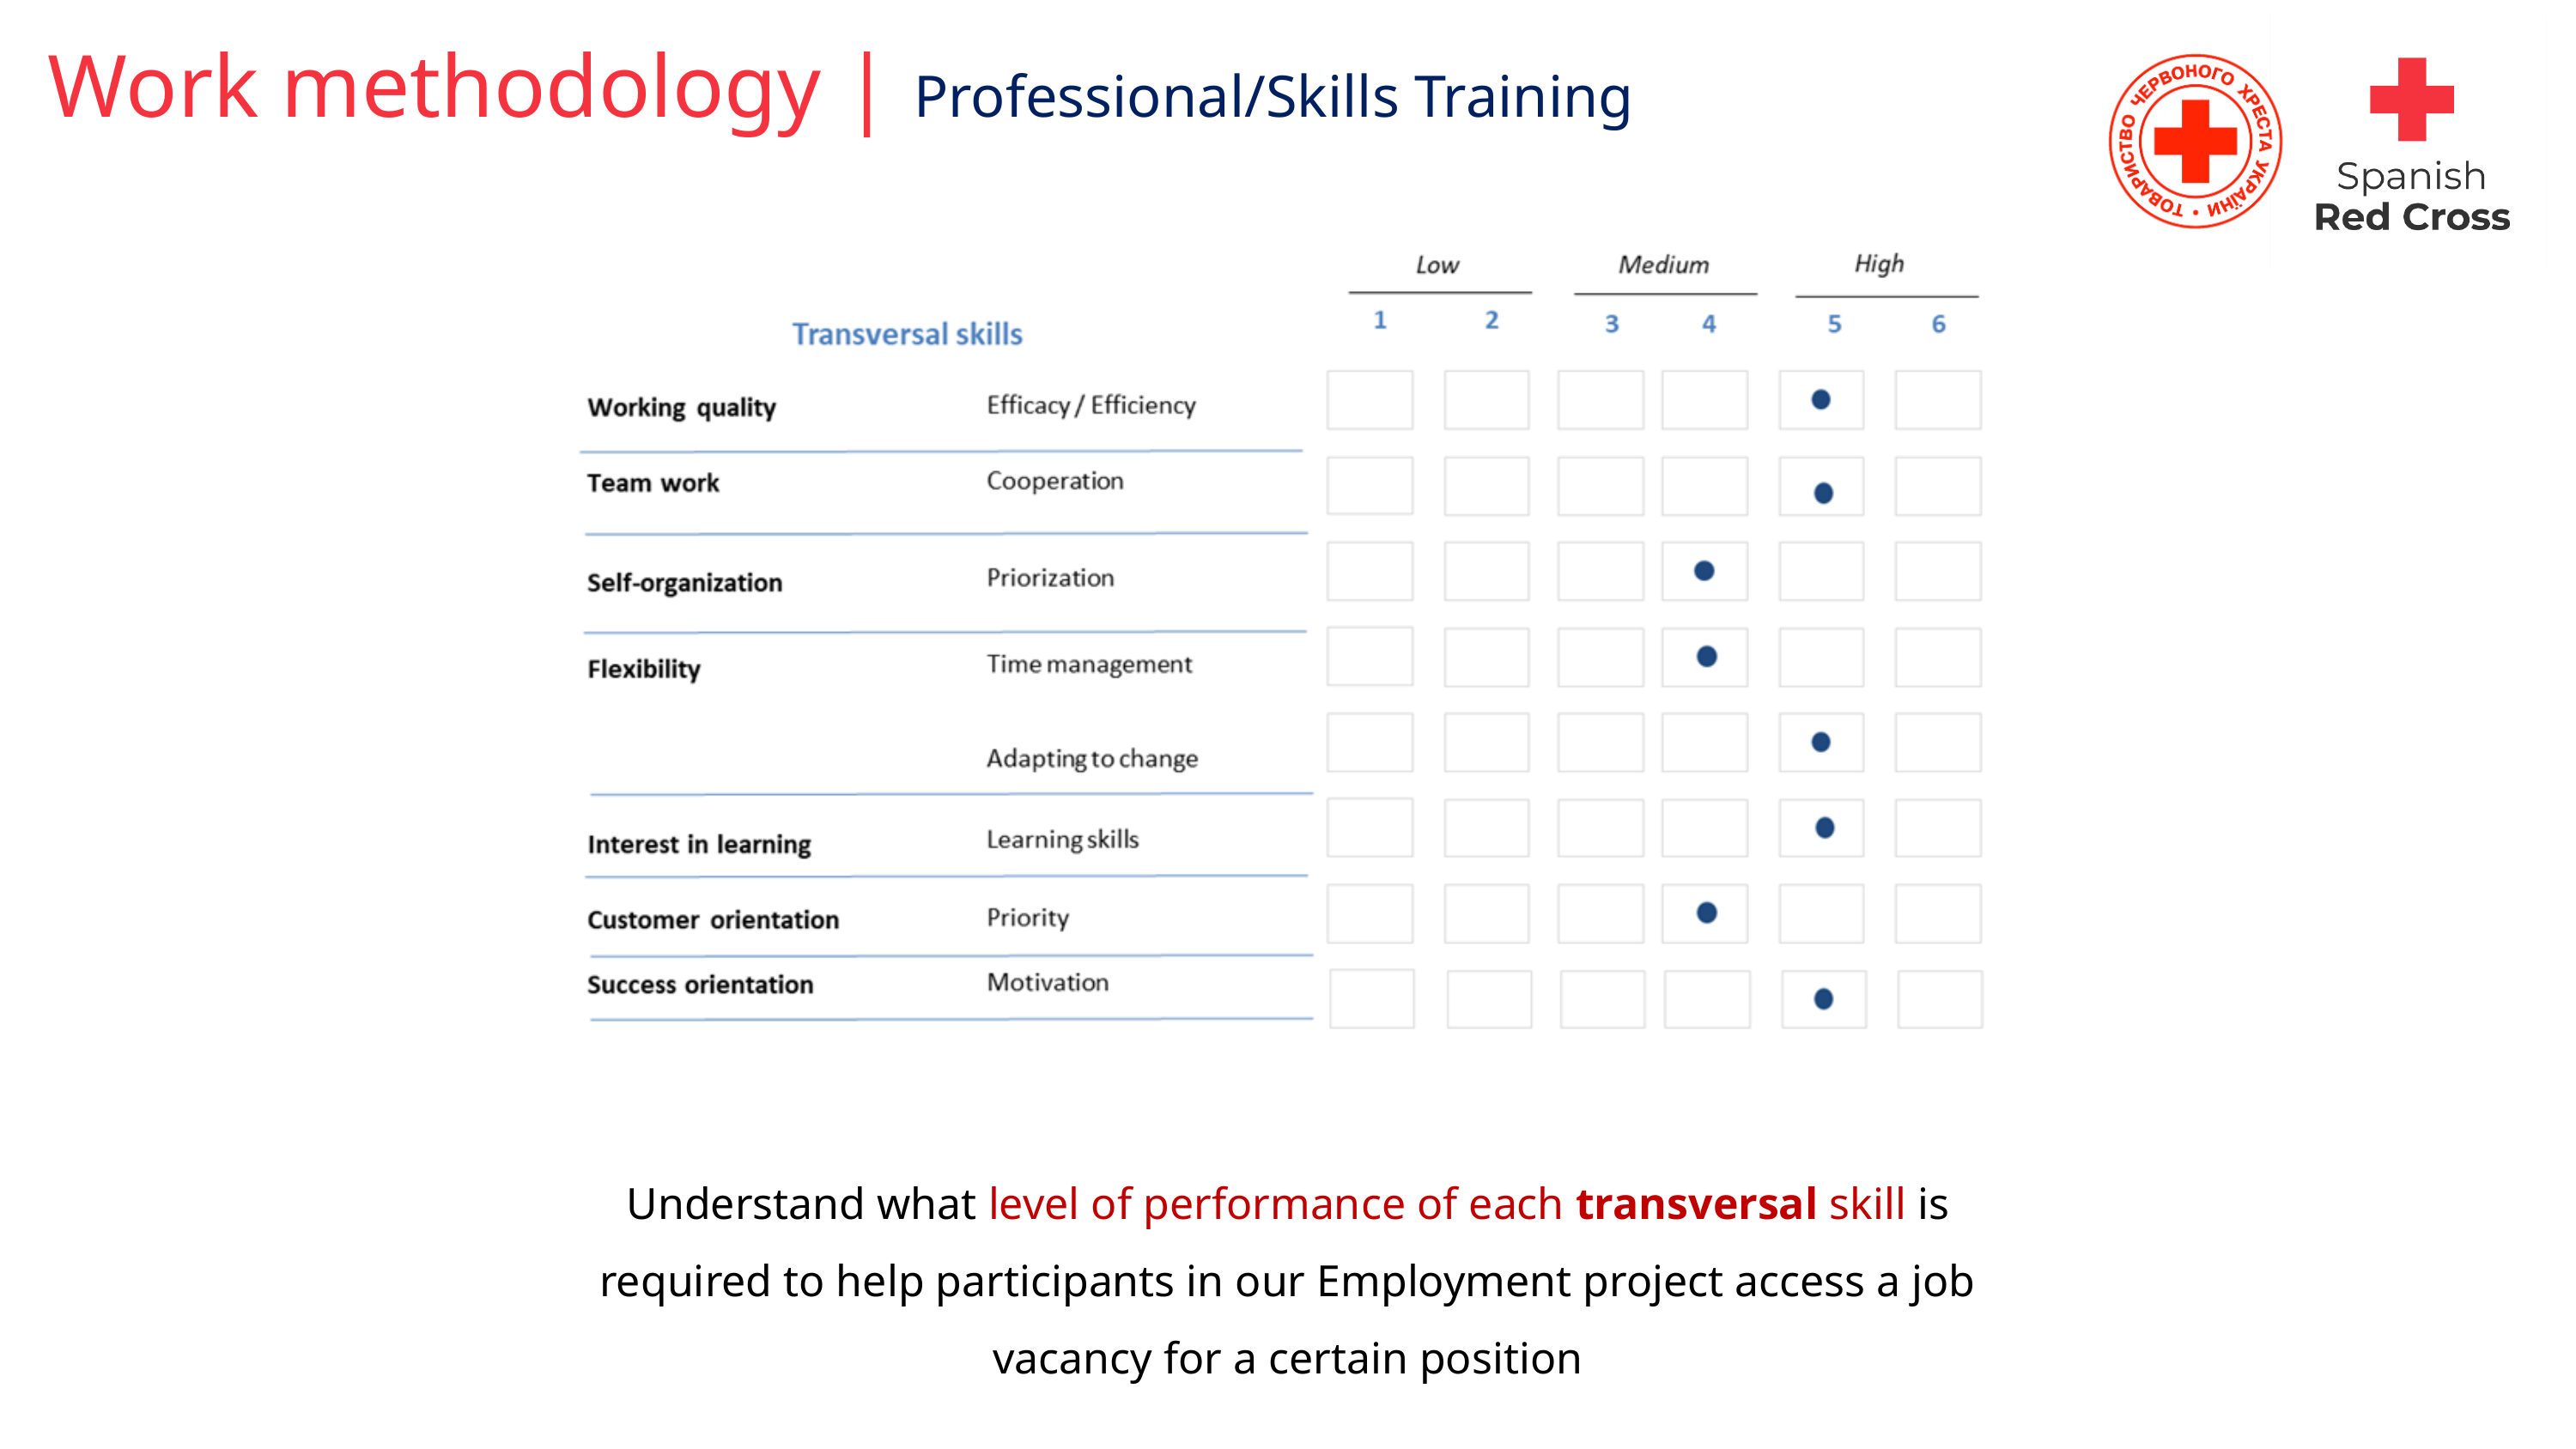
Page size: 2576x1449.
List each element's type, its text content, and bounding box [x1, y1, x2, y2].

text_box Work methodology | Professional/Skills Training [41, 24, 1893, 141]
picture [2100, 3, 2547, 281]
picture [539, 246, 2037, 1069]
text_box Understand what level of performance of each transversal skill is required to help participants in our Employment project access a job vacancy for a certain position [568, 1092, 2008, 1389]
